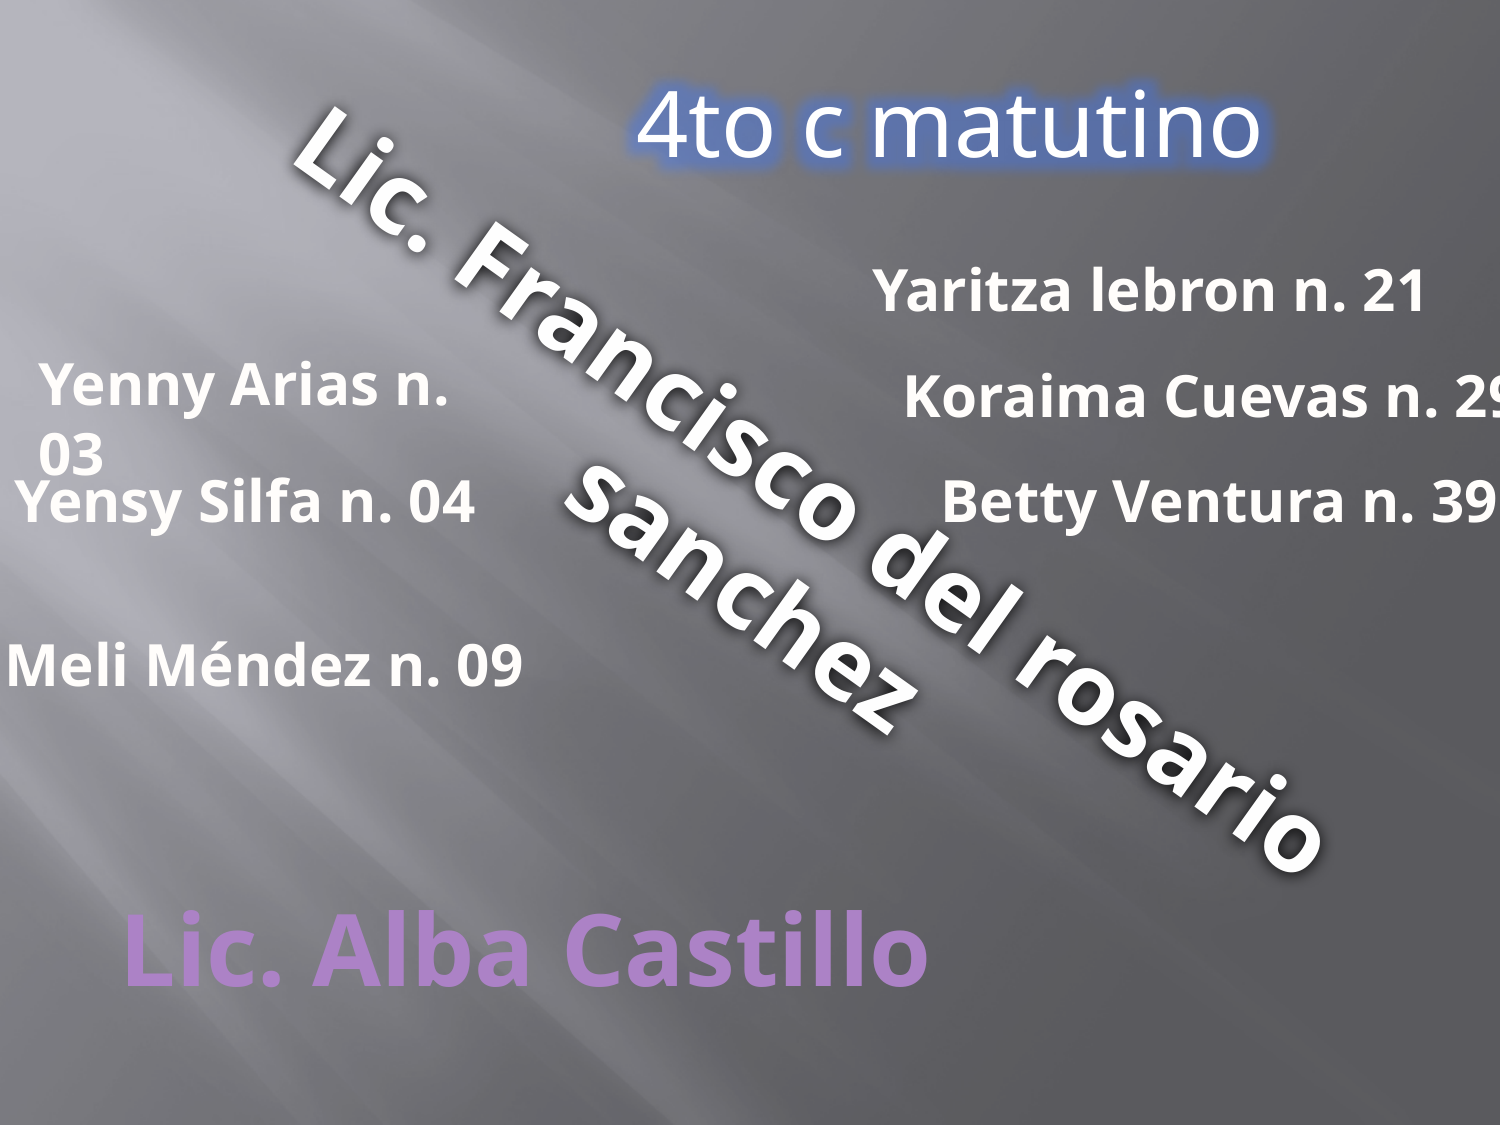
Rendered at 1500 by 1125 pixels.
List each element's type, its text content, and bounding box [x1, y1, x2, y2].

text_box Yensy Silfa n. 04 [0, 457, 551, 602]
text_box Betty Ventura n. 39 [925, 457, 1500, 587]
text_box Yenny Arias n. 03 [23, 339, 539, 457]
text_box 4to c matutino [621, 58, 1280, 184]
text_box Yaritza lebron n. 21 [857, 246, 1445, 376]
text_box Koraima Cuevas n. 29 [888, 351, 1500, 482]
text_box Lic. Alba Castillo [104, 878, 948, 1014]
text_box Meli Méndez n. 09 [0, 621, 539, 751]
title Lic. Francisco del rosario sanchez [164, 0, 1437, 1030]
